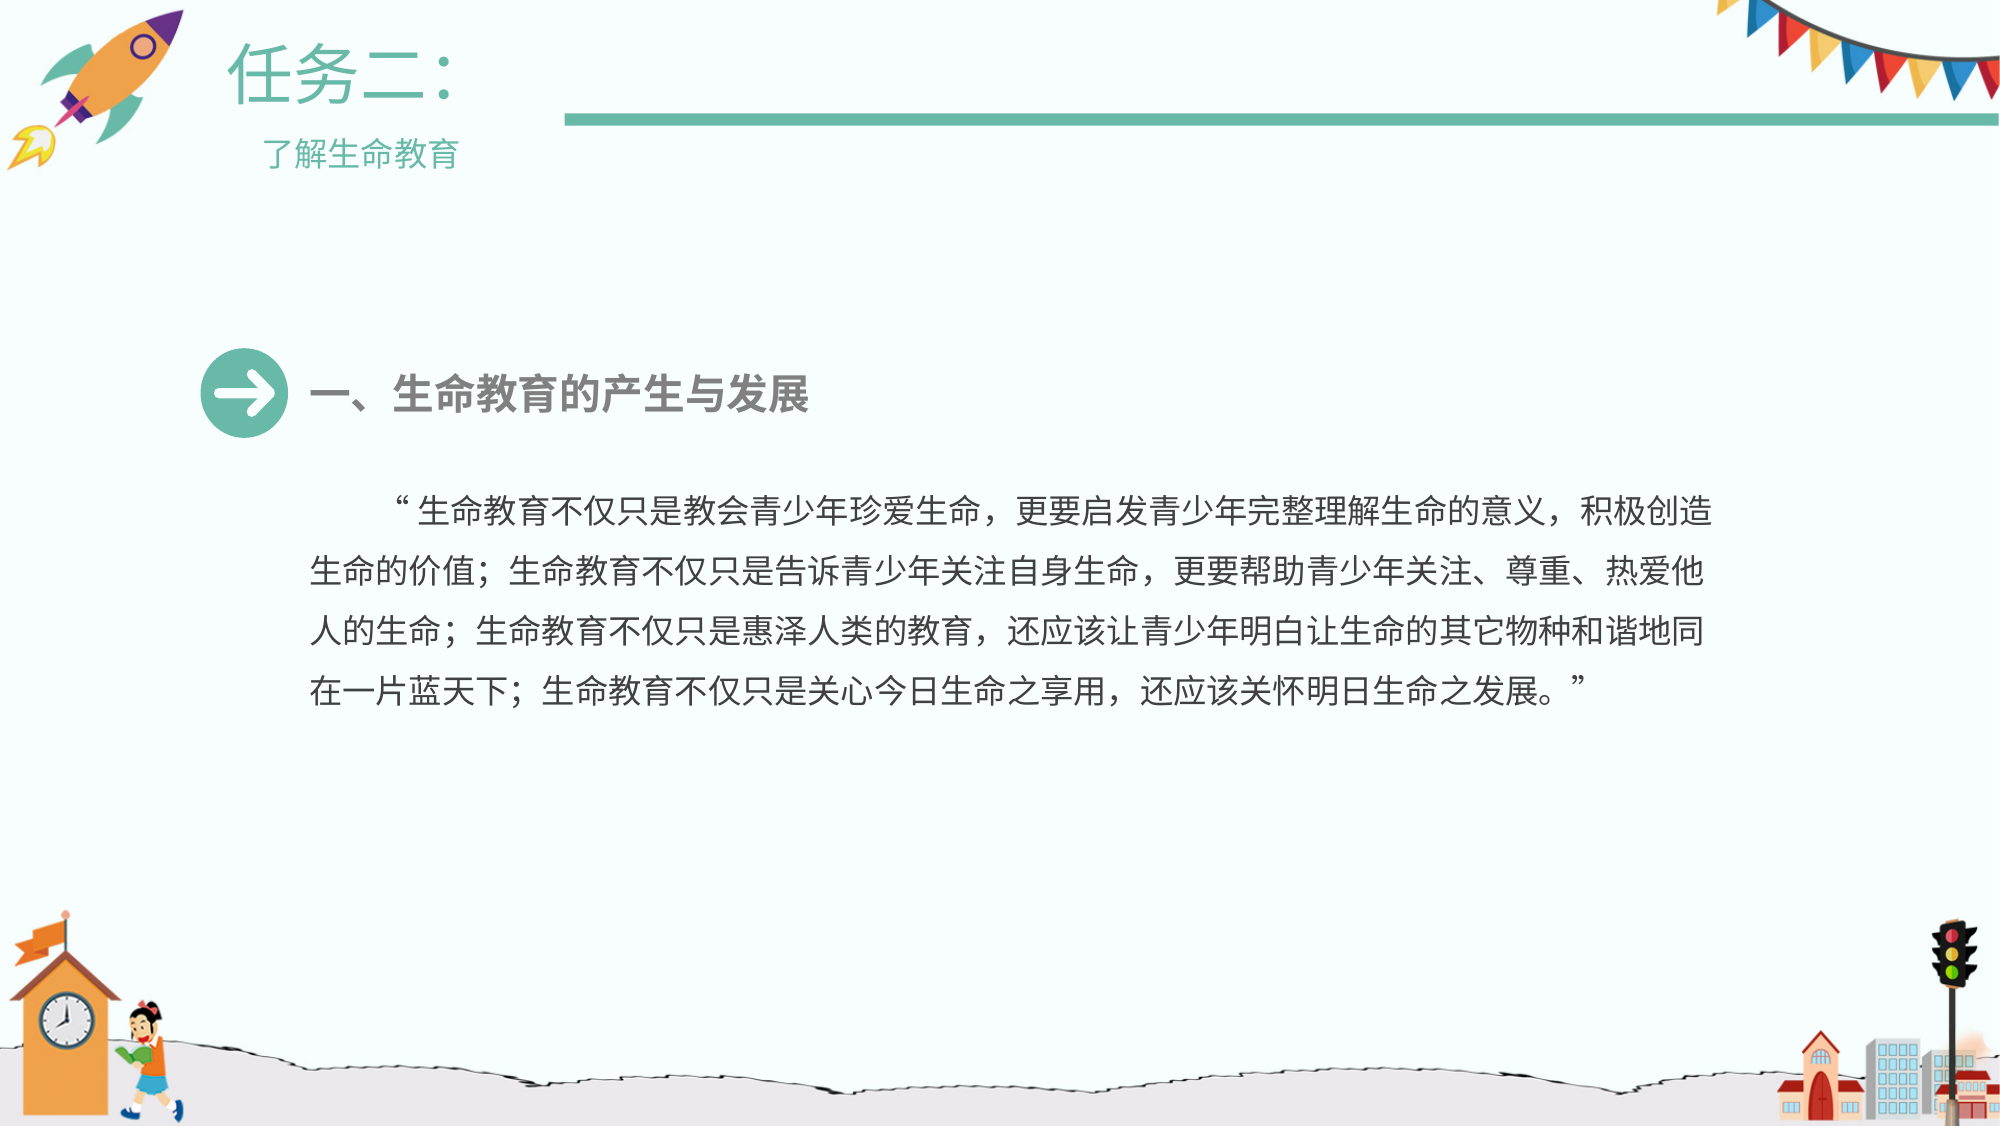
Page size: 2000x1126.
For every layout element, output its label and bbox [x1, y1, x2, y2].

text_box [132, 32, 2000, 174]
text_box [200, 347, 1738, 712]
picture [0, 0, 2000, 1126]
